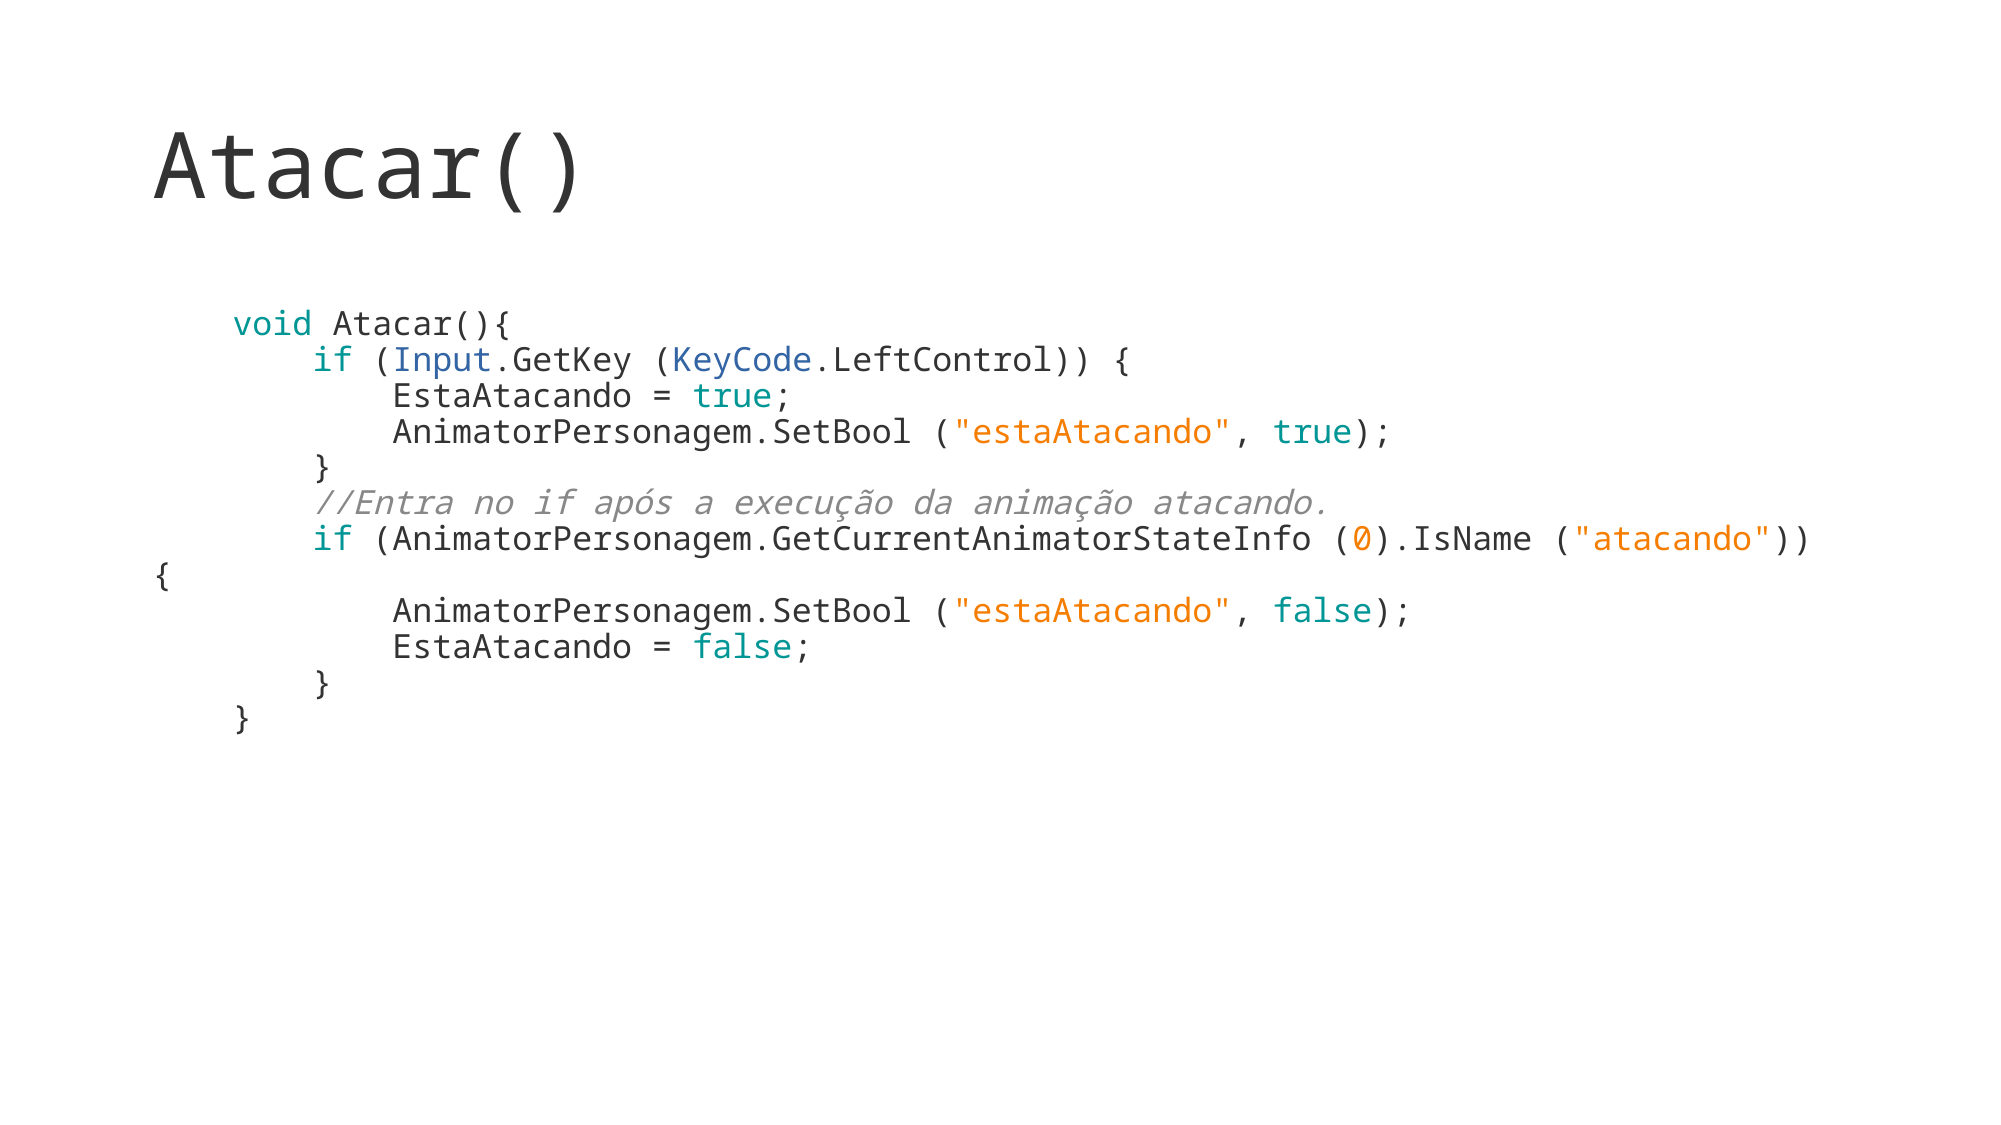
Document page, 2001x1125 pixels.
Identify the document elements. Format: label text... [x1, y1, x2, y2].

title Atacar() [137, 59, 1863, 278]
list void Atacar(){ if (Input.GetKey (KeyCode.LeftControl)) { EstaAtacando = true; AnimatorPersonagem.SetBool ("estaAtacando", true); } //Entra no if após a execução da animação atacando. if (AnimatorPersonagem.GetCurrentAnimatorStateInfo (0).IsName ("atacando")) { AnimatorPersonagem.SetBool ("estaAtacando", false); EstaAtacando = false; } } [137, 299, 1863, 1014]
